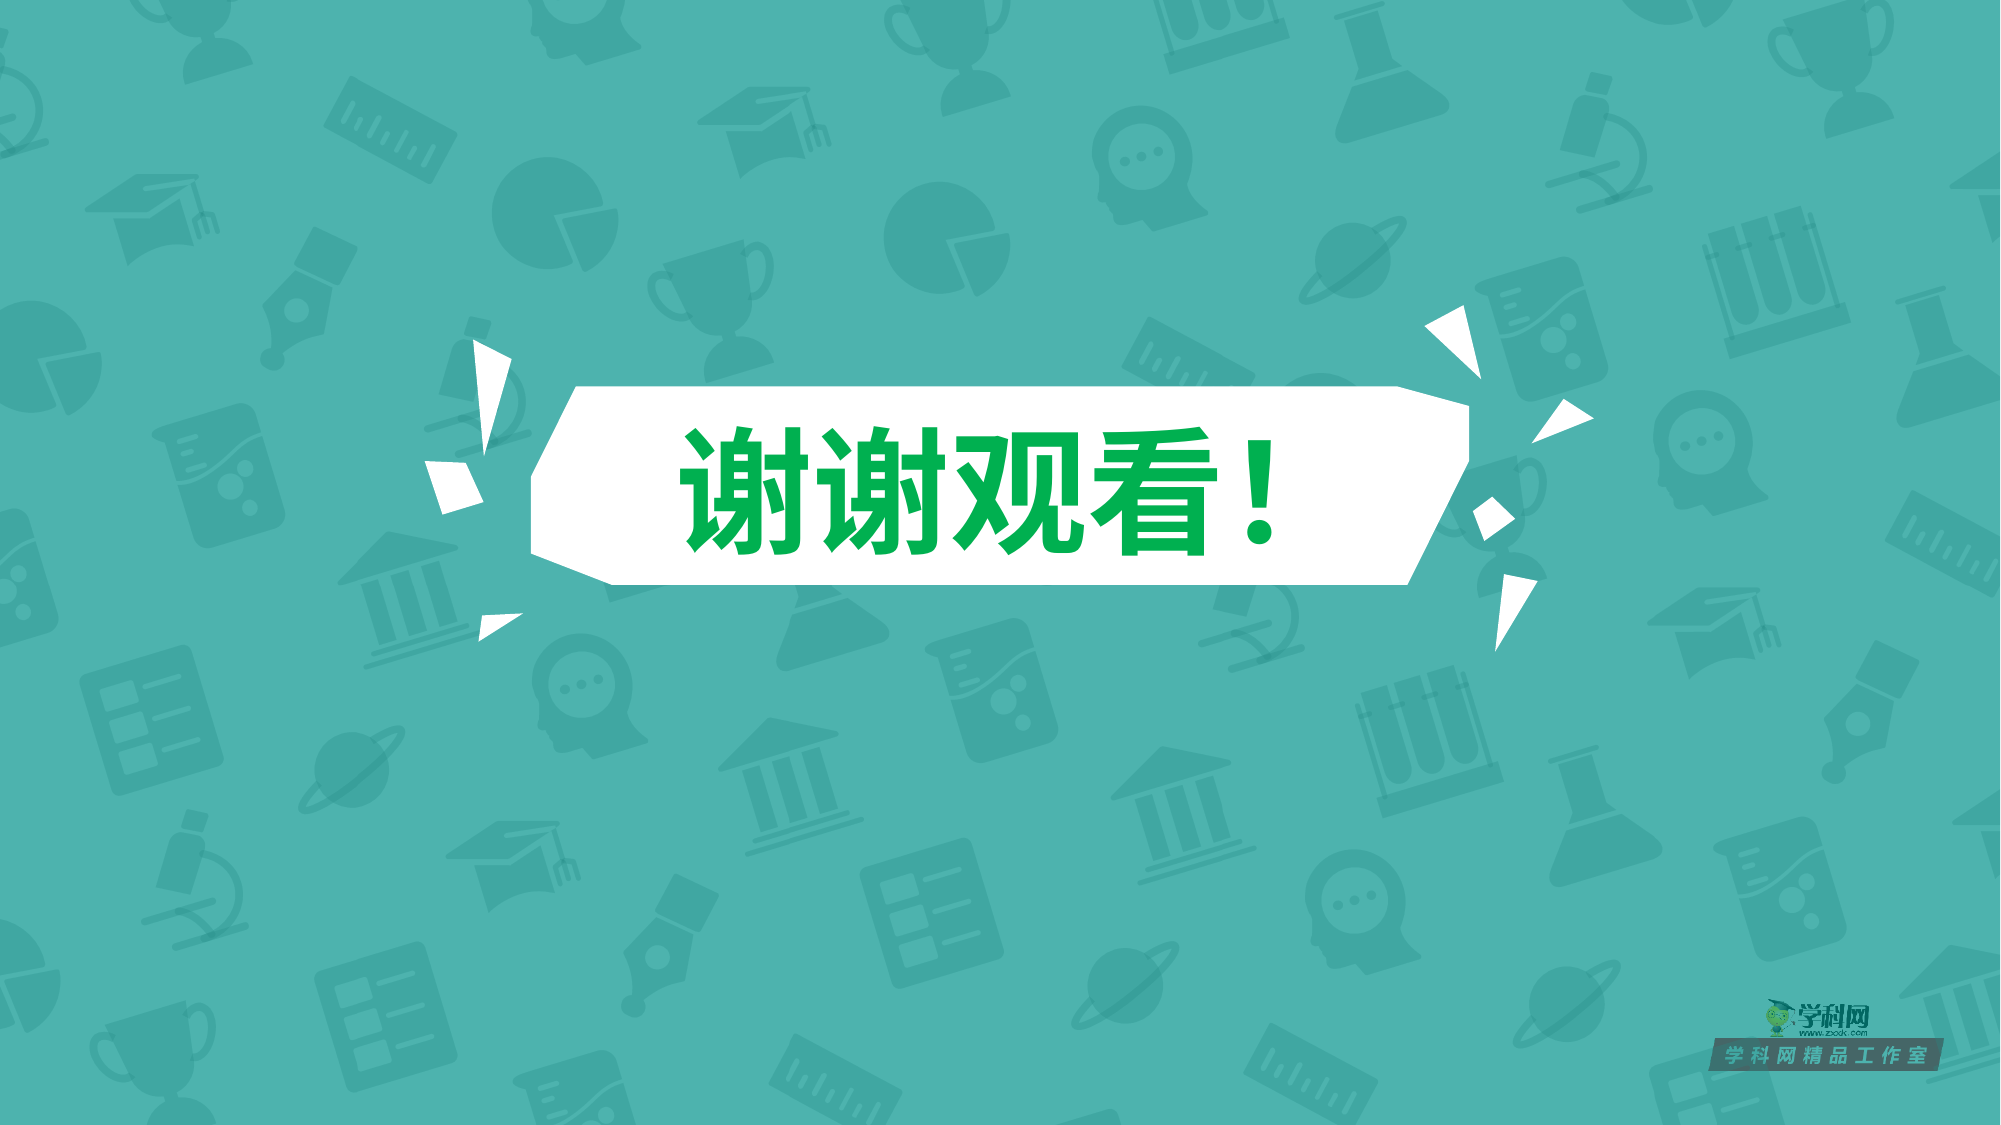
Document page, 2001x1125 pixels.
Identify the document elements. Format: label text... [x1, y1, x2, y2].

text_box 谢谢观看！ [660, 398, 1382, 579]
text_box [1529, 397, 1597, 446]
text_box [1470, 494, 1518, 544]
text_box [476, 611, 526, 644]
text_box [422, 458, 486, 517]
text_box [1422, 303, 1484, 382]
text_box [1493, 572, 1540, 654]
text_box [528, 384, 1472, 588]
picture [0, 0, 2001, 1125]
text_box [471, 337, 514, 459]
